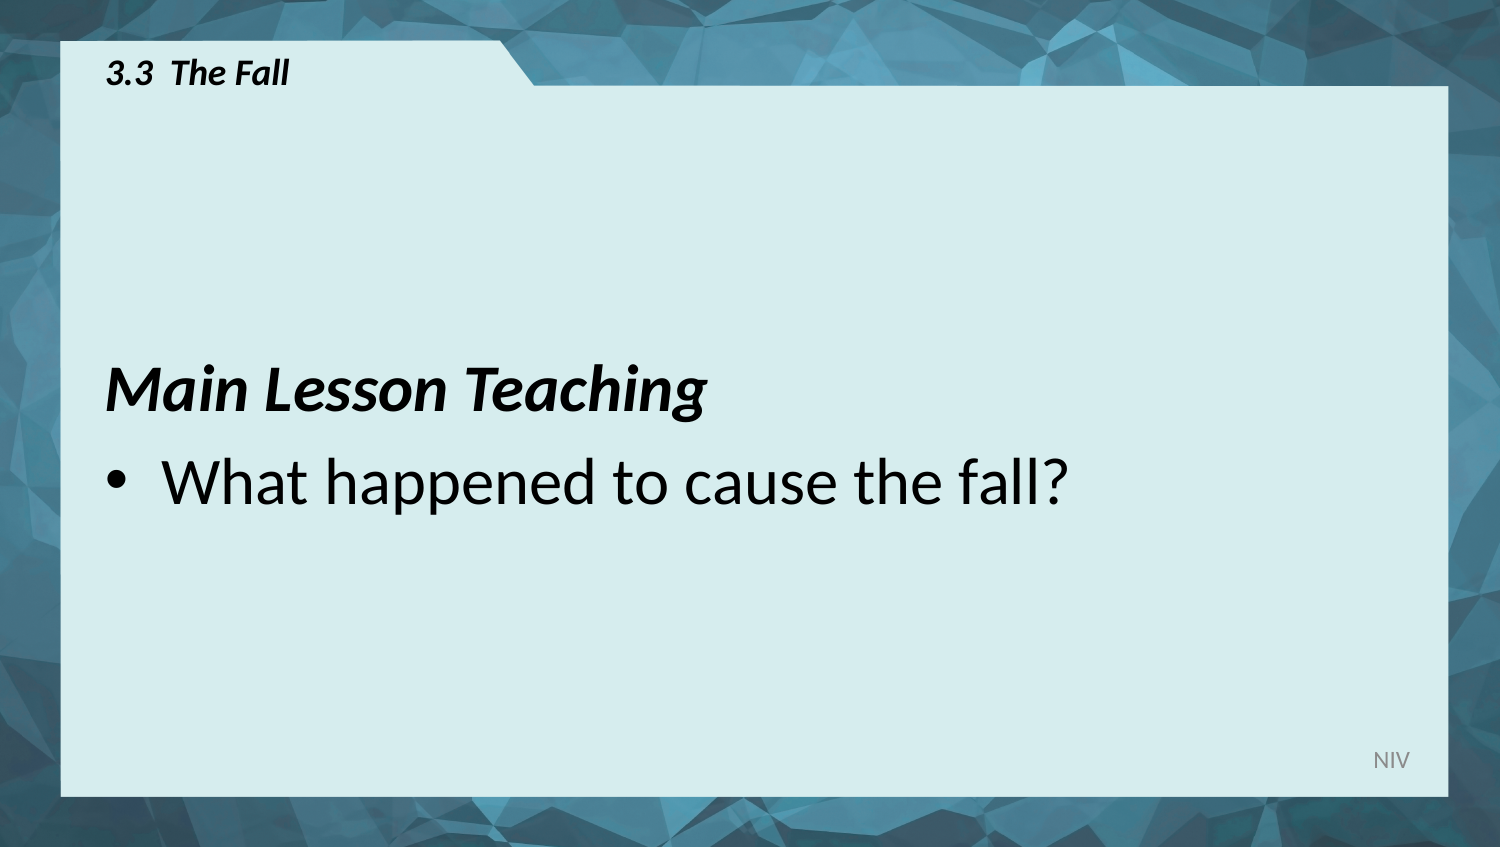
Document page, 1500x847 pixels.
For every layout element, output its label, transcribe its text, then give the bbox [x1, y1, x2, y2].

list Main Lesson Teaching What happened to cause the fall? [89, 141, 1403, 722]
title 3.3 The Fall [89, 33, 1420, 108]
footer NIV [950, 736, 1425, 782]
picture [0, 0, 1500, 847]
